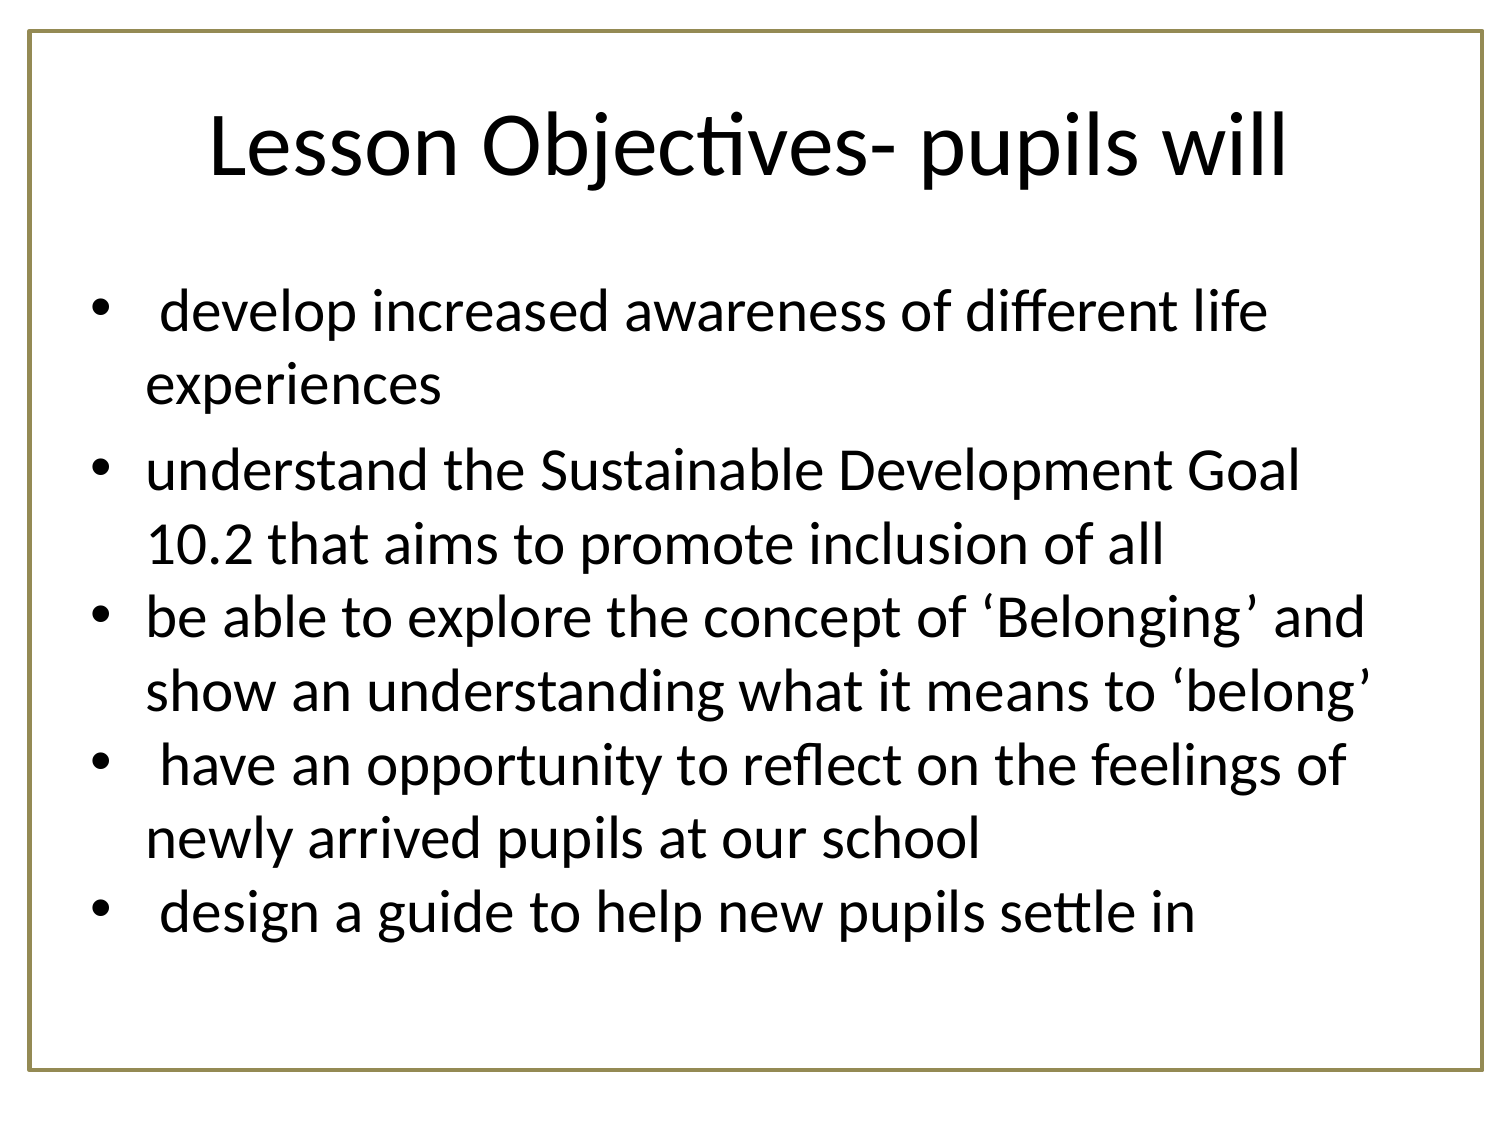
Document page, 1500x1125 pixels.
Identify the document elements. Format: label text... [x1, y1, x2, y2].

text_box [27, 29, 1484, 1072]
list develop increased awareness of different life experiences understand the Sustainable Development Goal 10.2 that aims to promote inclusion of all be able to explore the concept of ‘Belonging’ and show an understanding what it means to ‘belong’ have an opportunity to reflect on the feelings of newly arrived pupils at our school design a guide to help new pupils settle in [75, 262, 1425, 1005]
title Lesson Objectives- pupils will [75, 45, 1425, 233]
